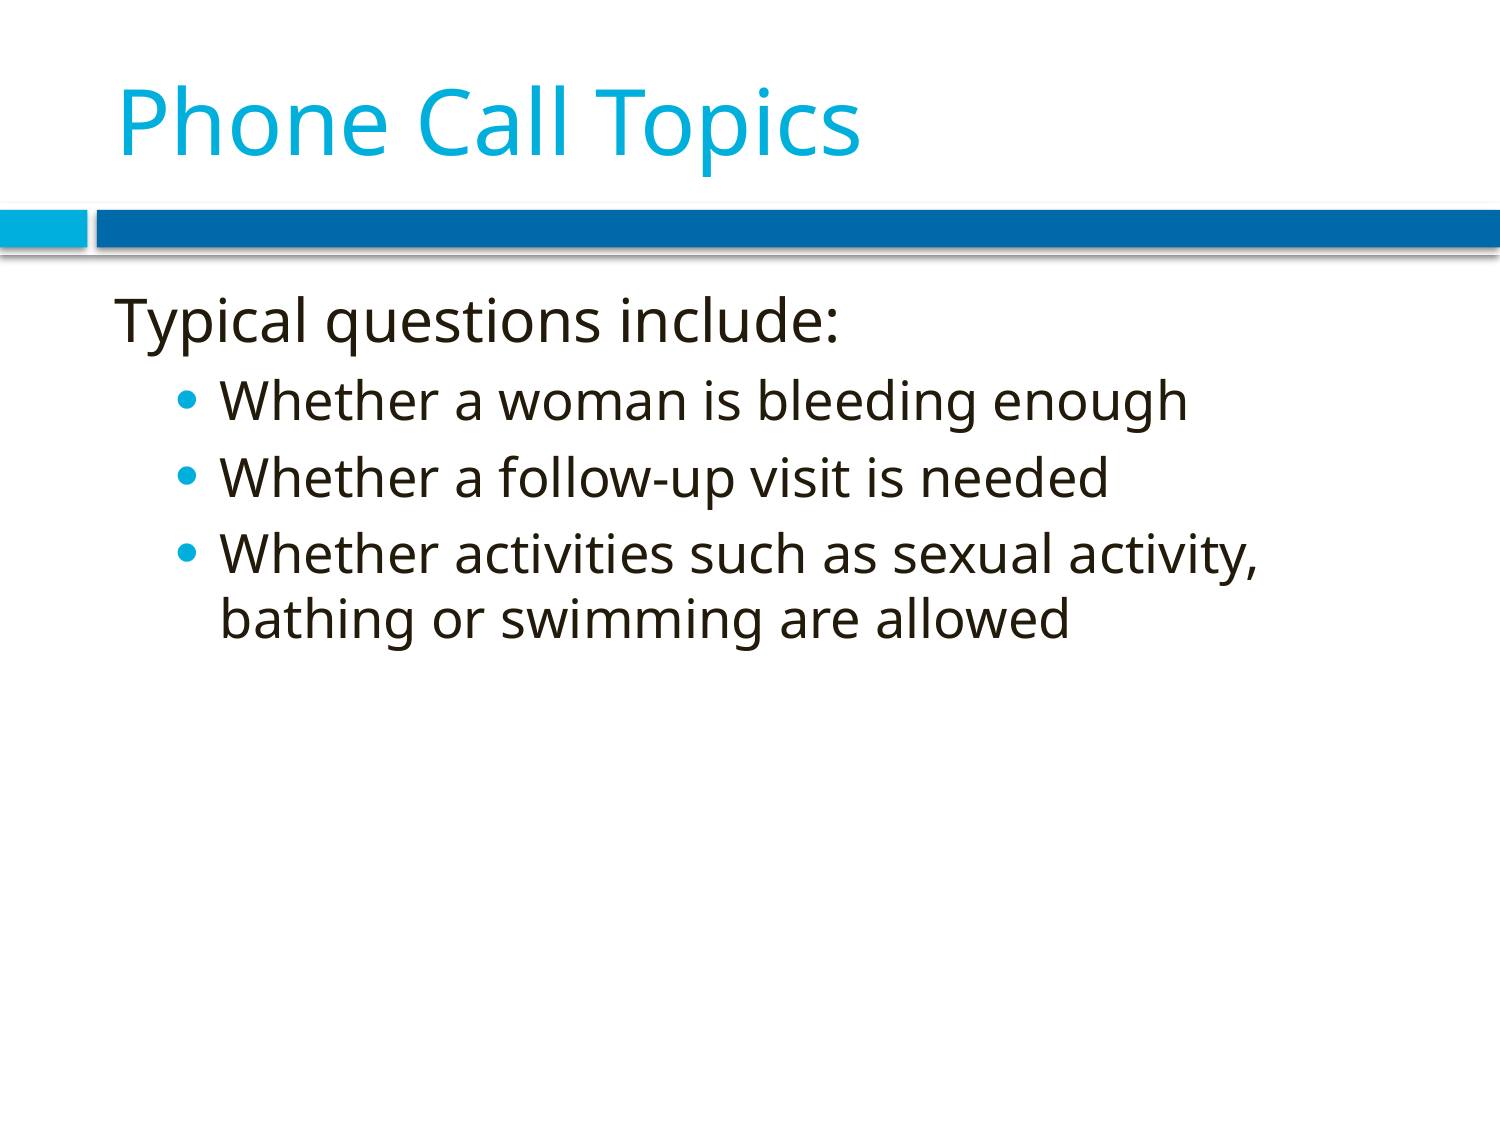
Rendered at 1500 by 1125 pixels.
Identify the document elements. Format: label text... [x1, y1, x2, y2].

title Phone Call Topics [100, 37, 1438, 200]
list Typical questions include: Whether a woman is bleeding enough Whether a follow-up visit is needed Whether activities such as sexual activity, bathing or swimming are allowed [99, 275, 1438, 1013]
